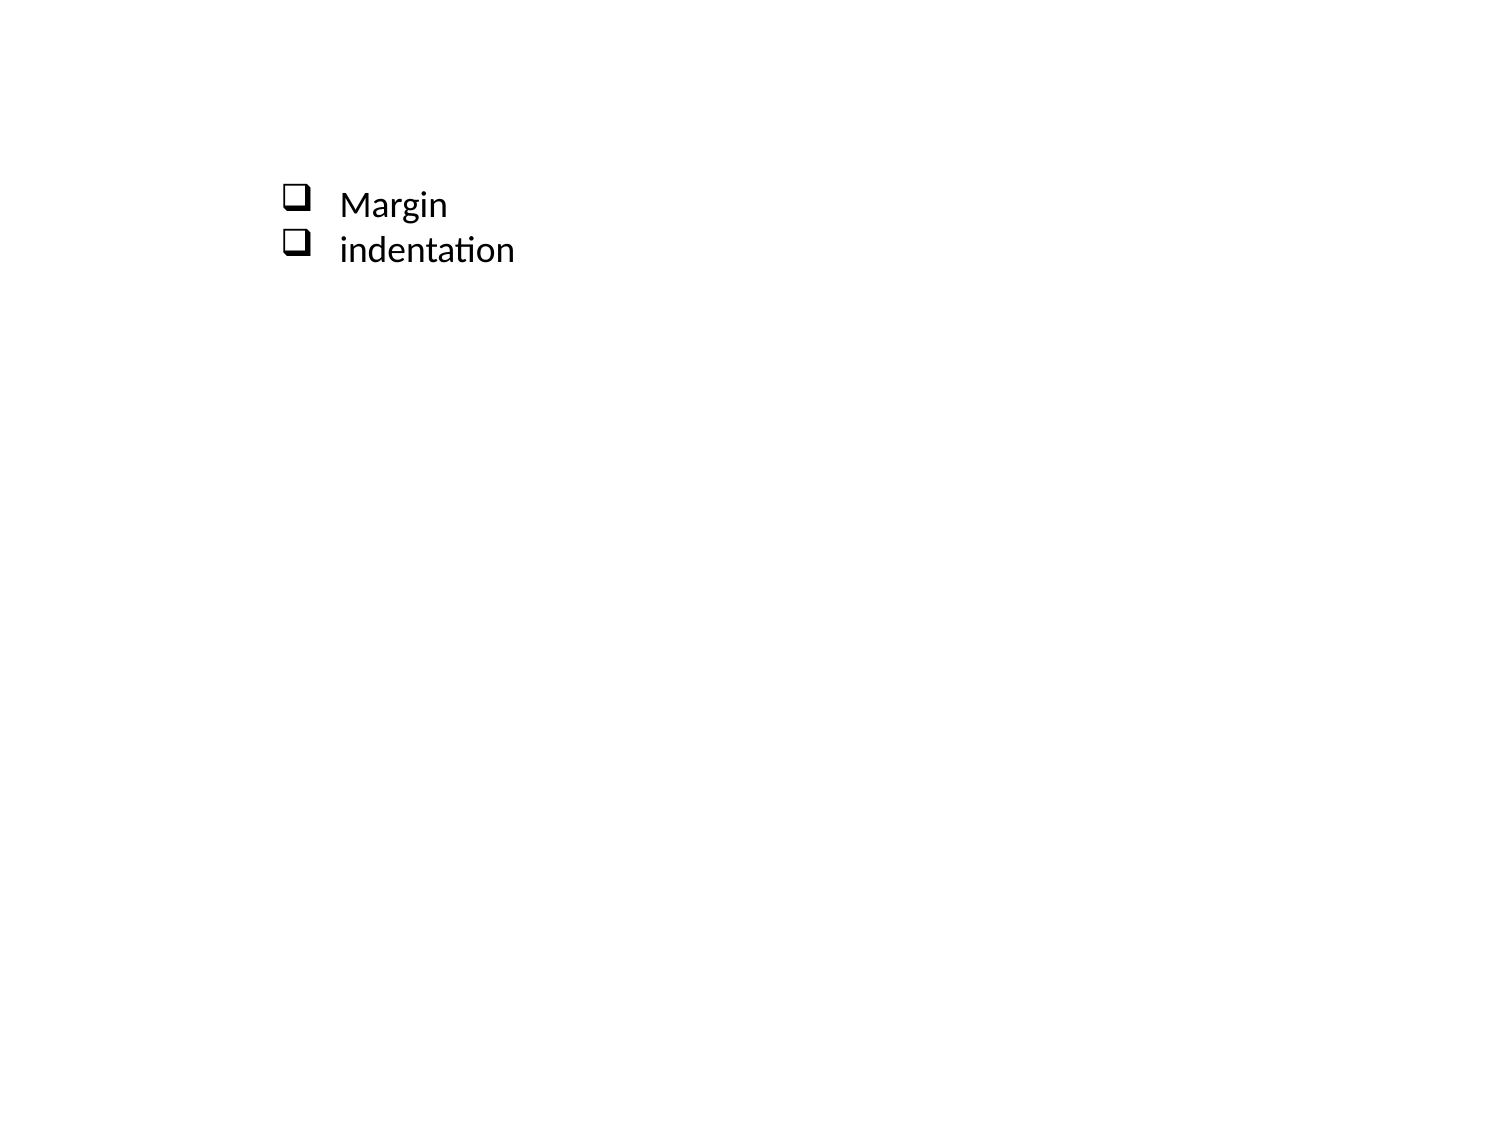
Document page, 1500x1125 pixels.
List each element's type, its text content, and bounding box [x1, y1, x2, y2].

text_box Margin indentation [265, 172, 892, 278]
